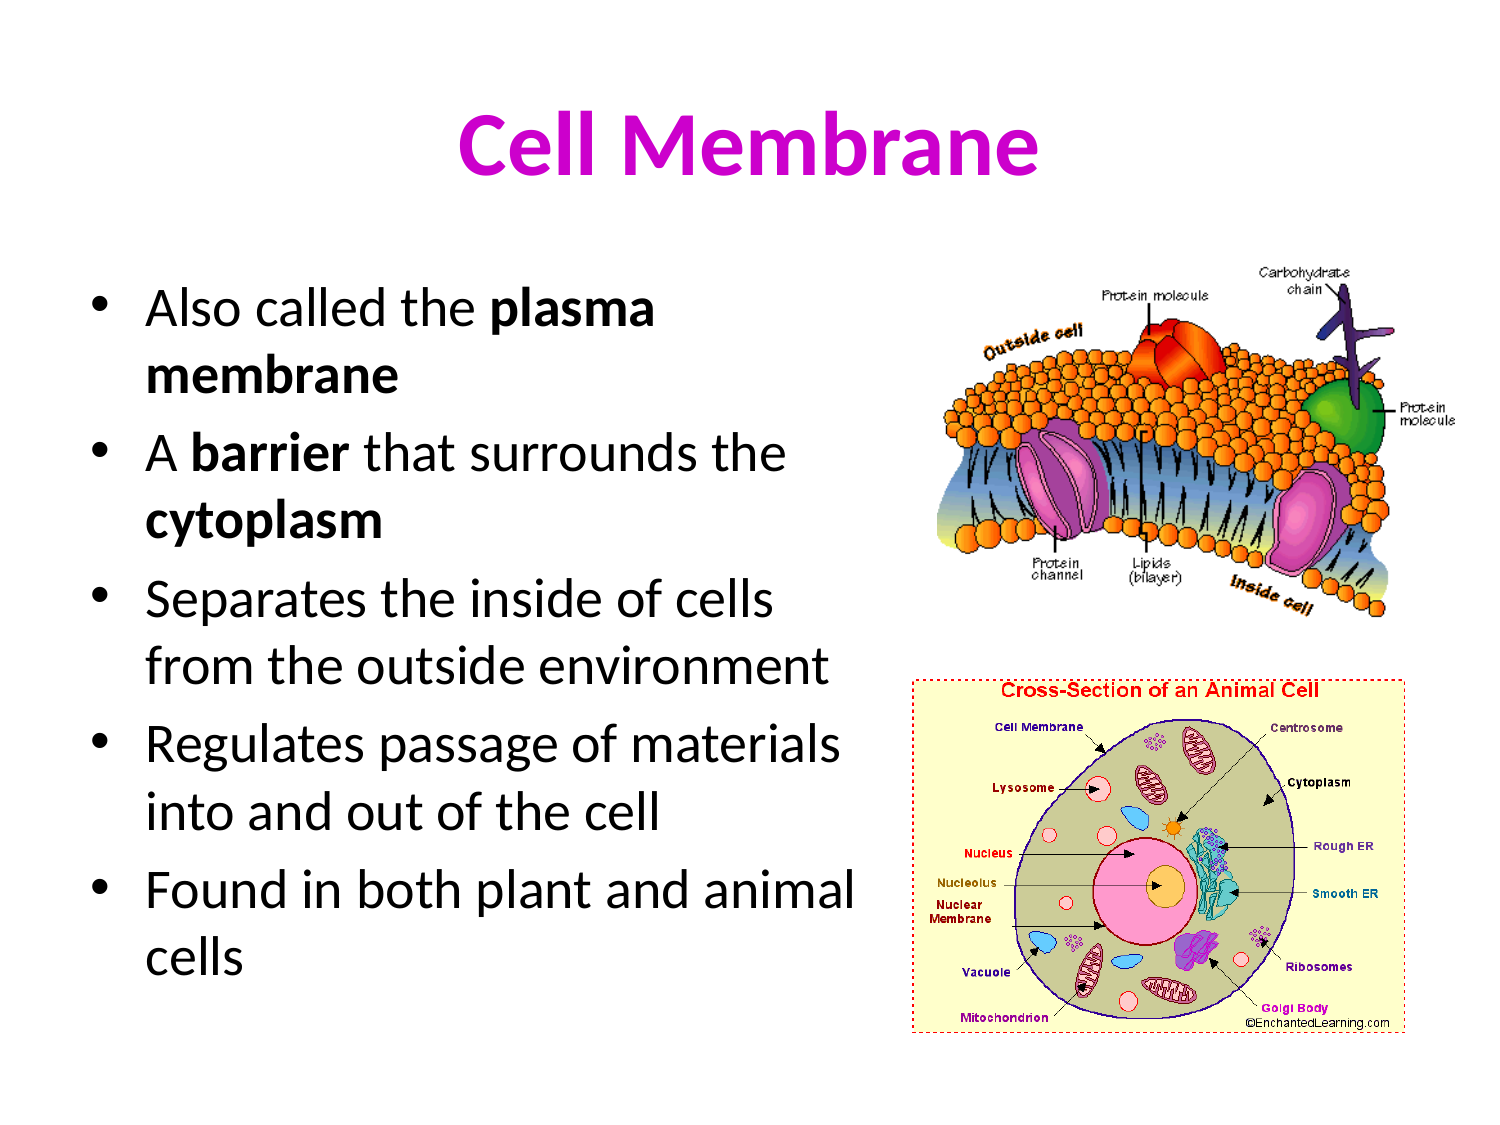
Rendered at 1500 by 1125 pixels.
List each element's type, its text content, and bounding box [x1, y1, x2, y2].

list Also called the plasma membrane A barrier that surrounds the cytoplasm Separates the inside of cells from the outside environment Regulates passage of materials into and out of the cell Found in both plant and animal cells [75, 262, 900, 1005]
picture [937, 262, 1455, 657]
title Cell Membrane [75, 45, 1425, 233]
picture [912, 674, 1405, 1034]
